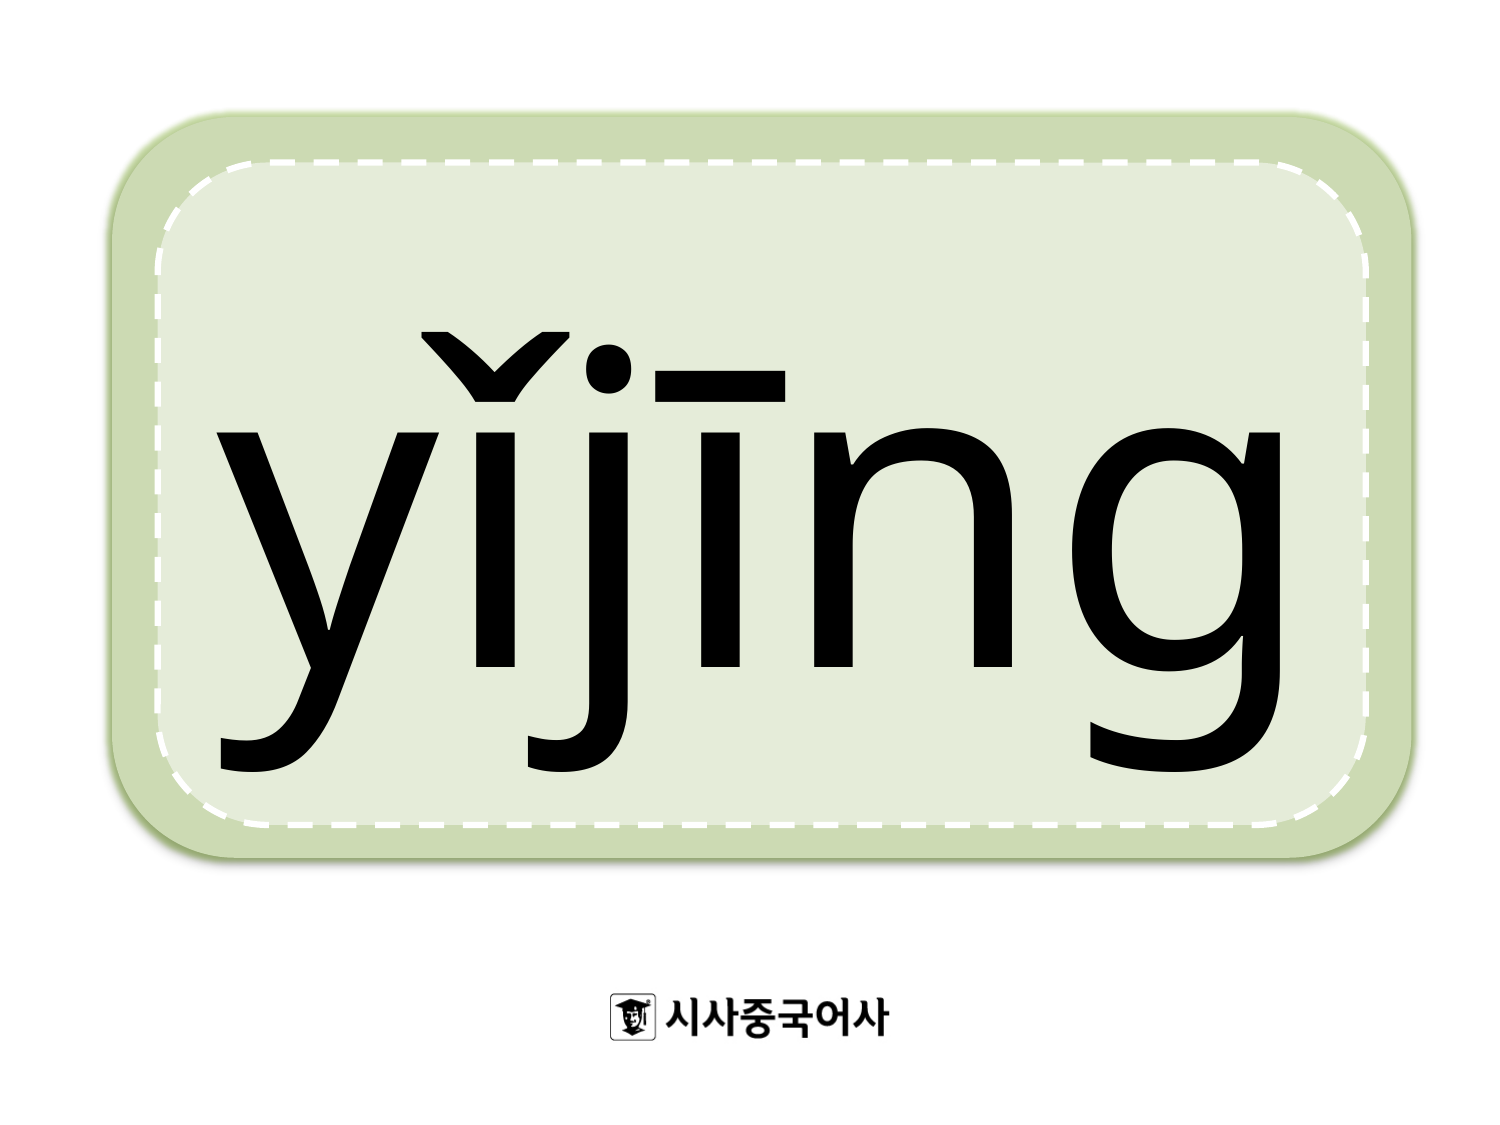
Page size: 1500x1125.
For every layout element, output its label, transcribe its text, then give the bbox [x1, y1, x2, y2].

picture [602, 987, 898, 1047]
text_box yǐjīng [162, 160, 1371, 824]
